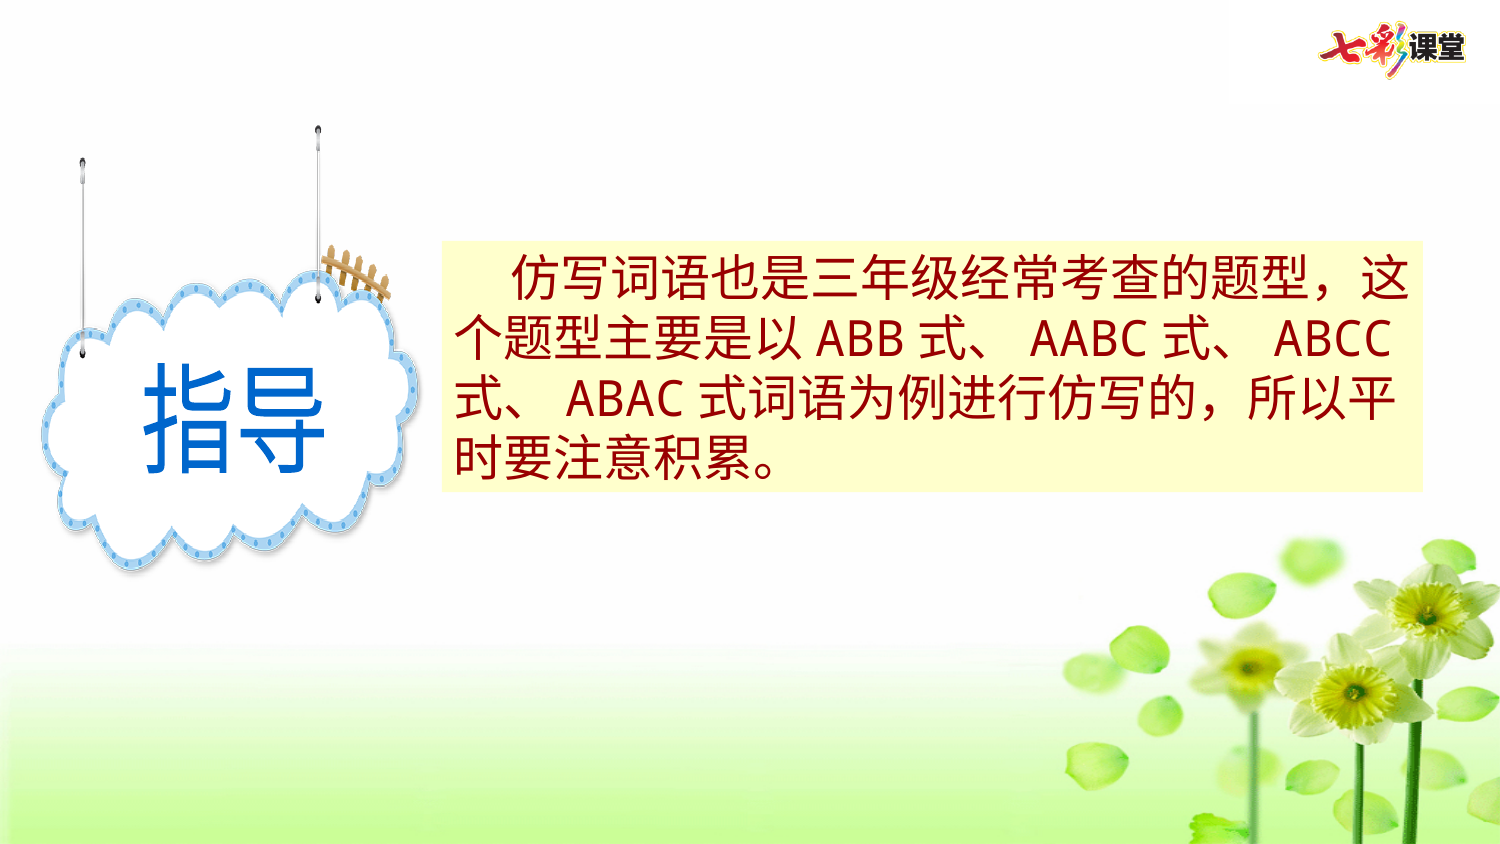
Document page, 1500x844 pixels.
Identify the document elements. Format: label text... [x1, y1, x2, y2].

text_box 仿写词语也是三年级经常考查的题型，这个题型主要是以ABB式、AABC式、ABCC式、ABAC式词语为例进行仿写的，所以平时要注意积累。 [441, 240, 1423, 493]
picture [0, 0, 1500, 844]
